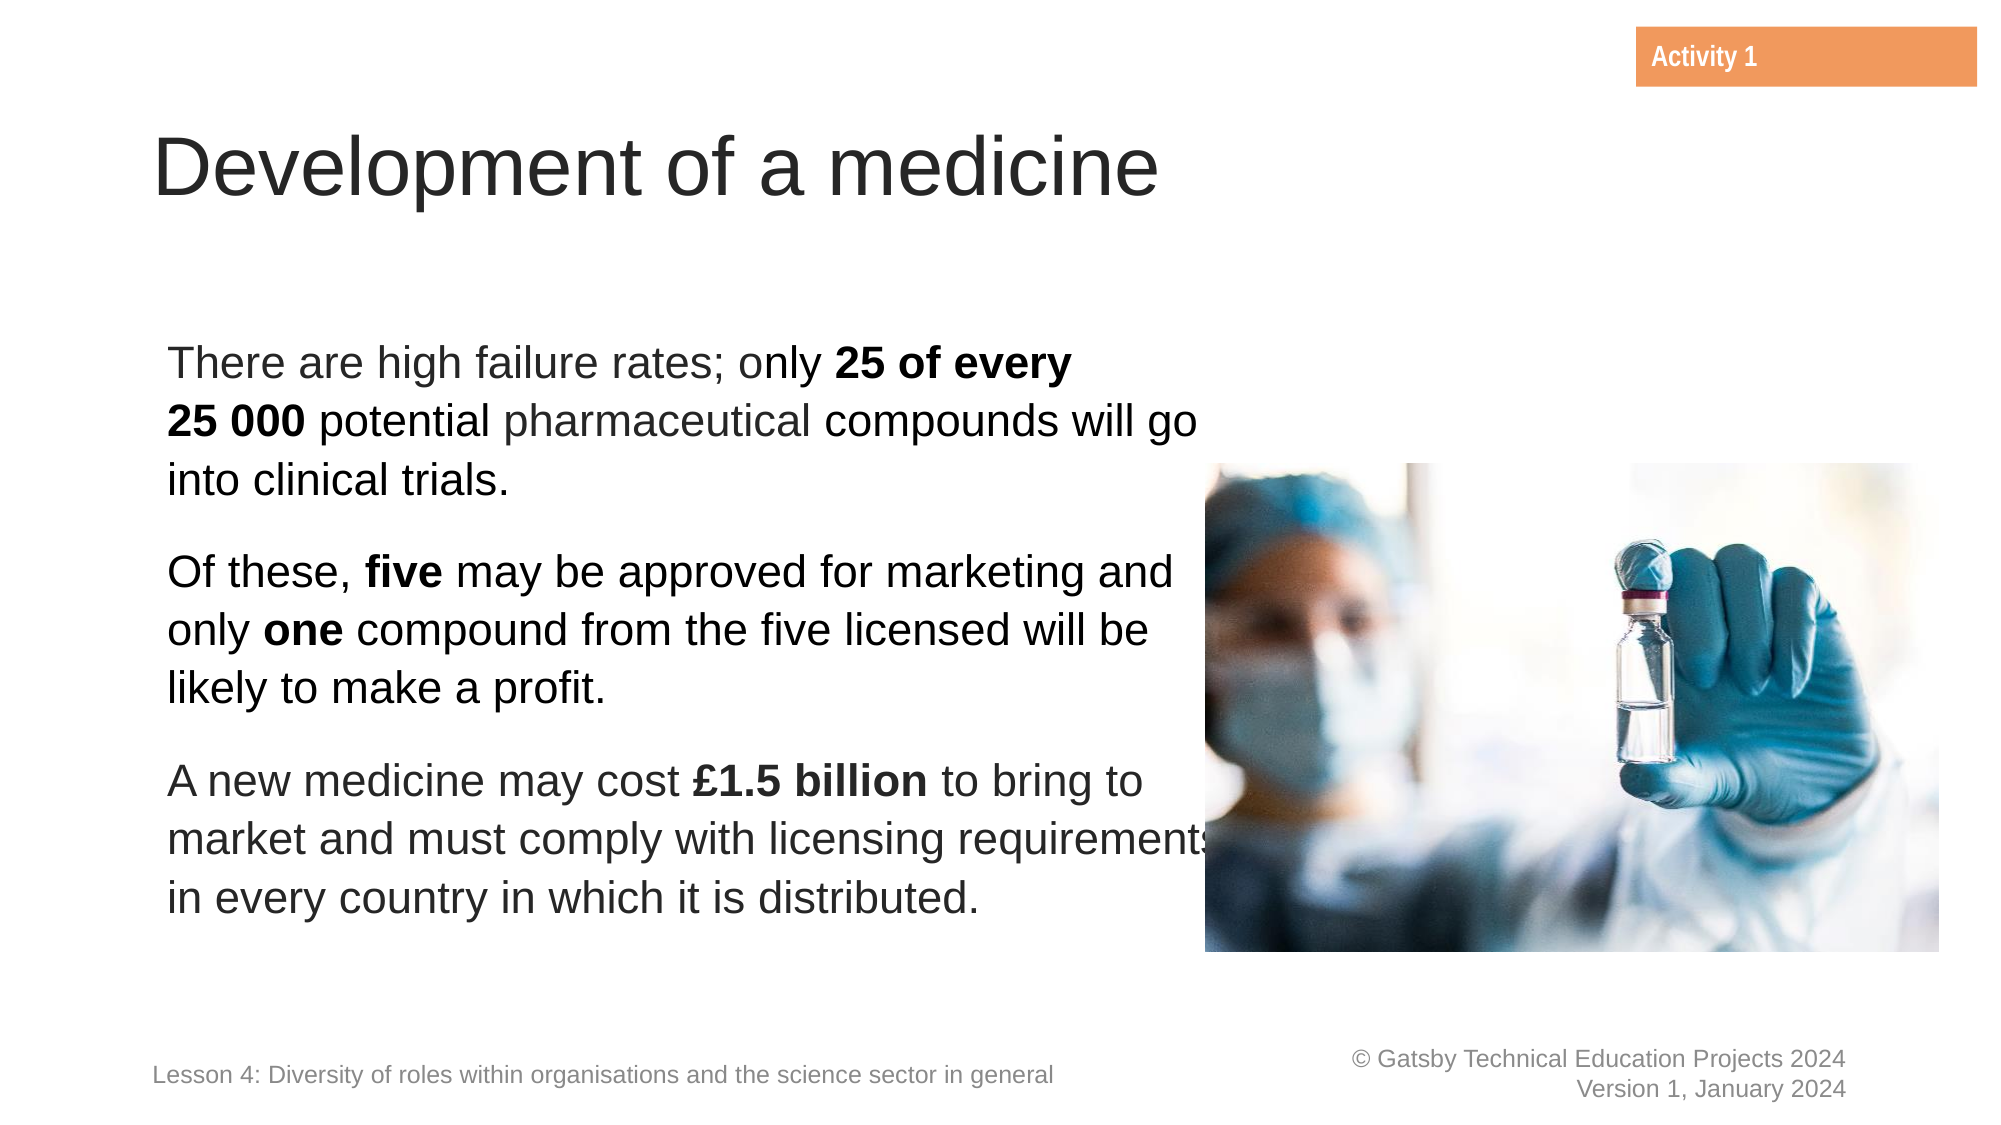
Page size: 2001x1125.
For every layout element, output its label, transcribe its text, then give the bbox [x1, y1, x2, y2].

list Lesson 4: Diversity of roles within organisations and the science sector in general [137, 1042, 1181, 1103]
list Activity 1 [1636, 26, 1978, 87]
picture [1205, 463, 1939, 952]
title Development of a medicine [137, 59, 1863, 278]
list There are high failure rates; only 25 of every 25 000 potential pharmaceutical compounds will go into clinical trials. Of these, five may be approved for marketing and only one compound from the five licensed will be likely to make a profit. A new medicine may cost £1.5 billion to bring to market and must comply with licensing requirements in every country in which it is distributed. [137, 299, 1260, 1014]
